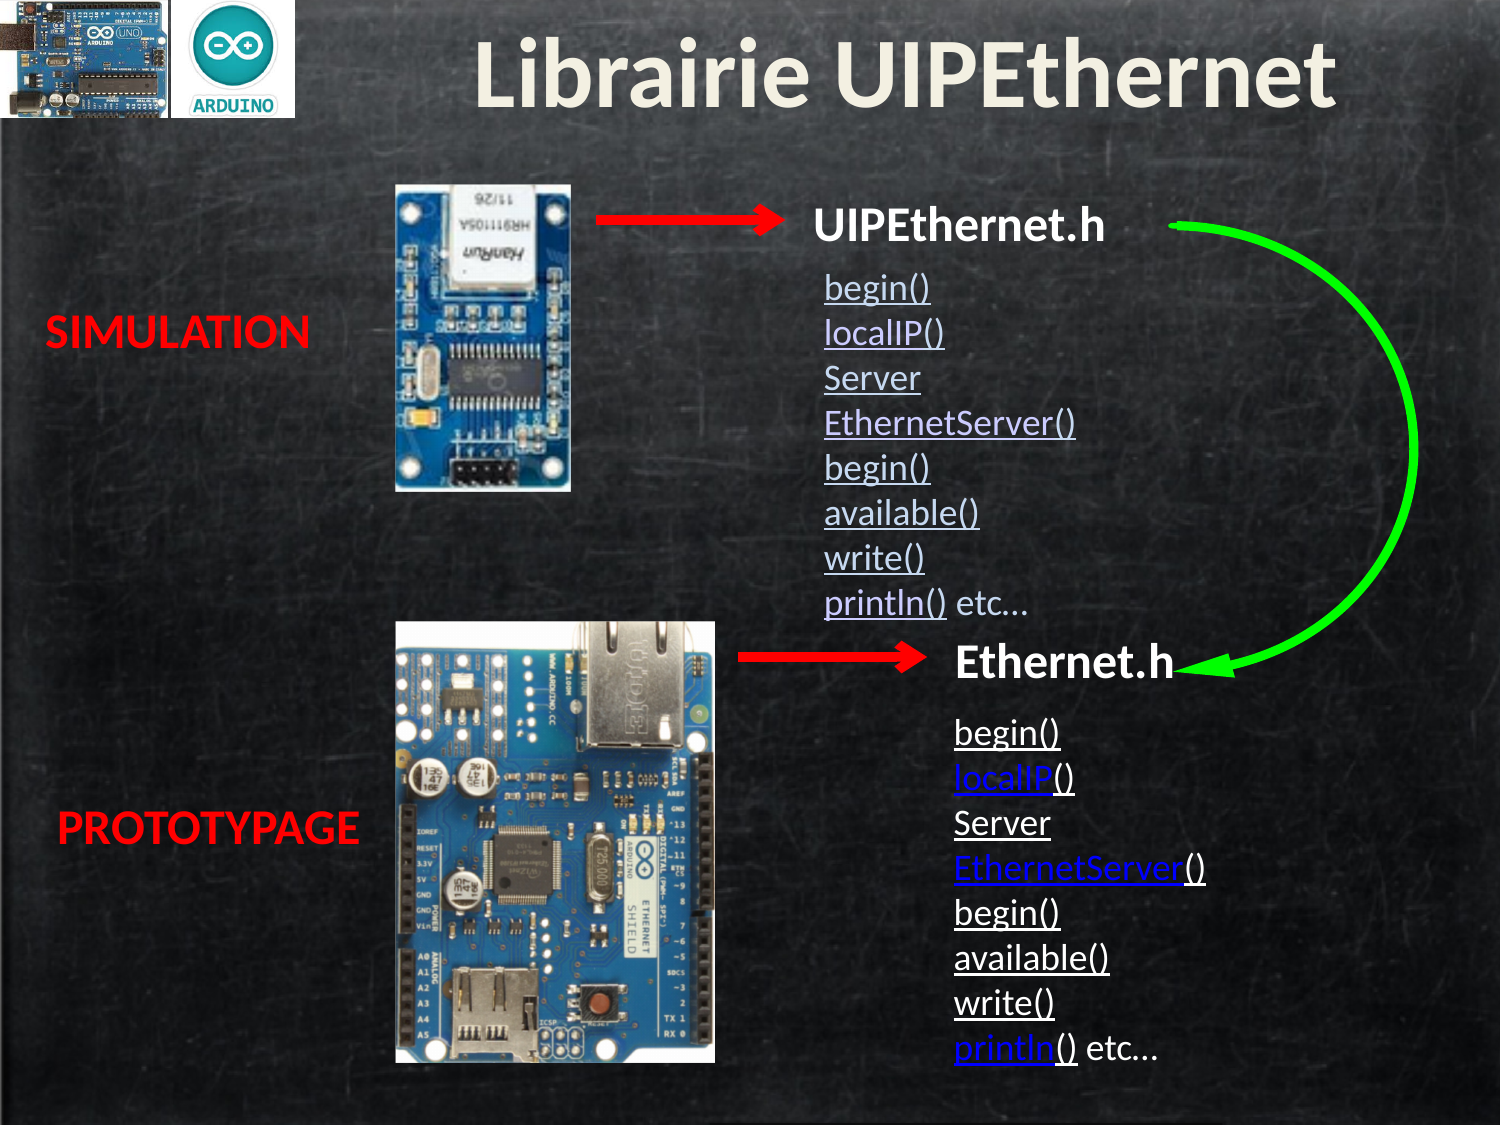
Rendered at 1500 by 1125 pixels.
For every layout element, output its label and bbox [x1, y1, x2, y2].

text_box [1163, 219, 1424, 681]
picture [0, 0, 1500, 1125]
